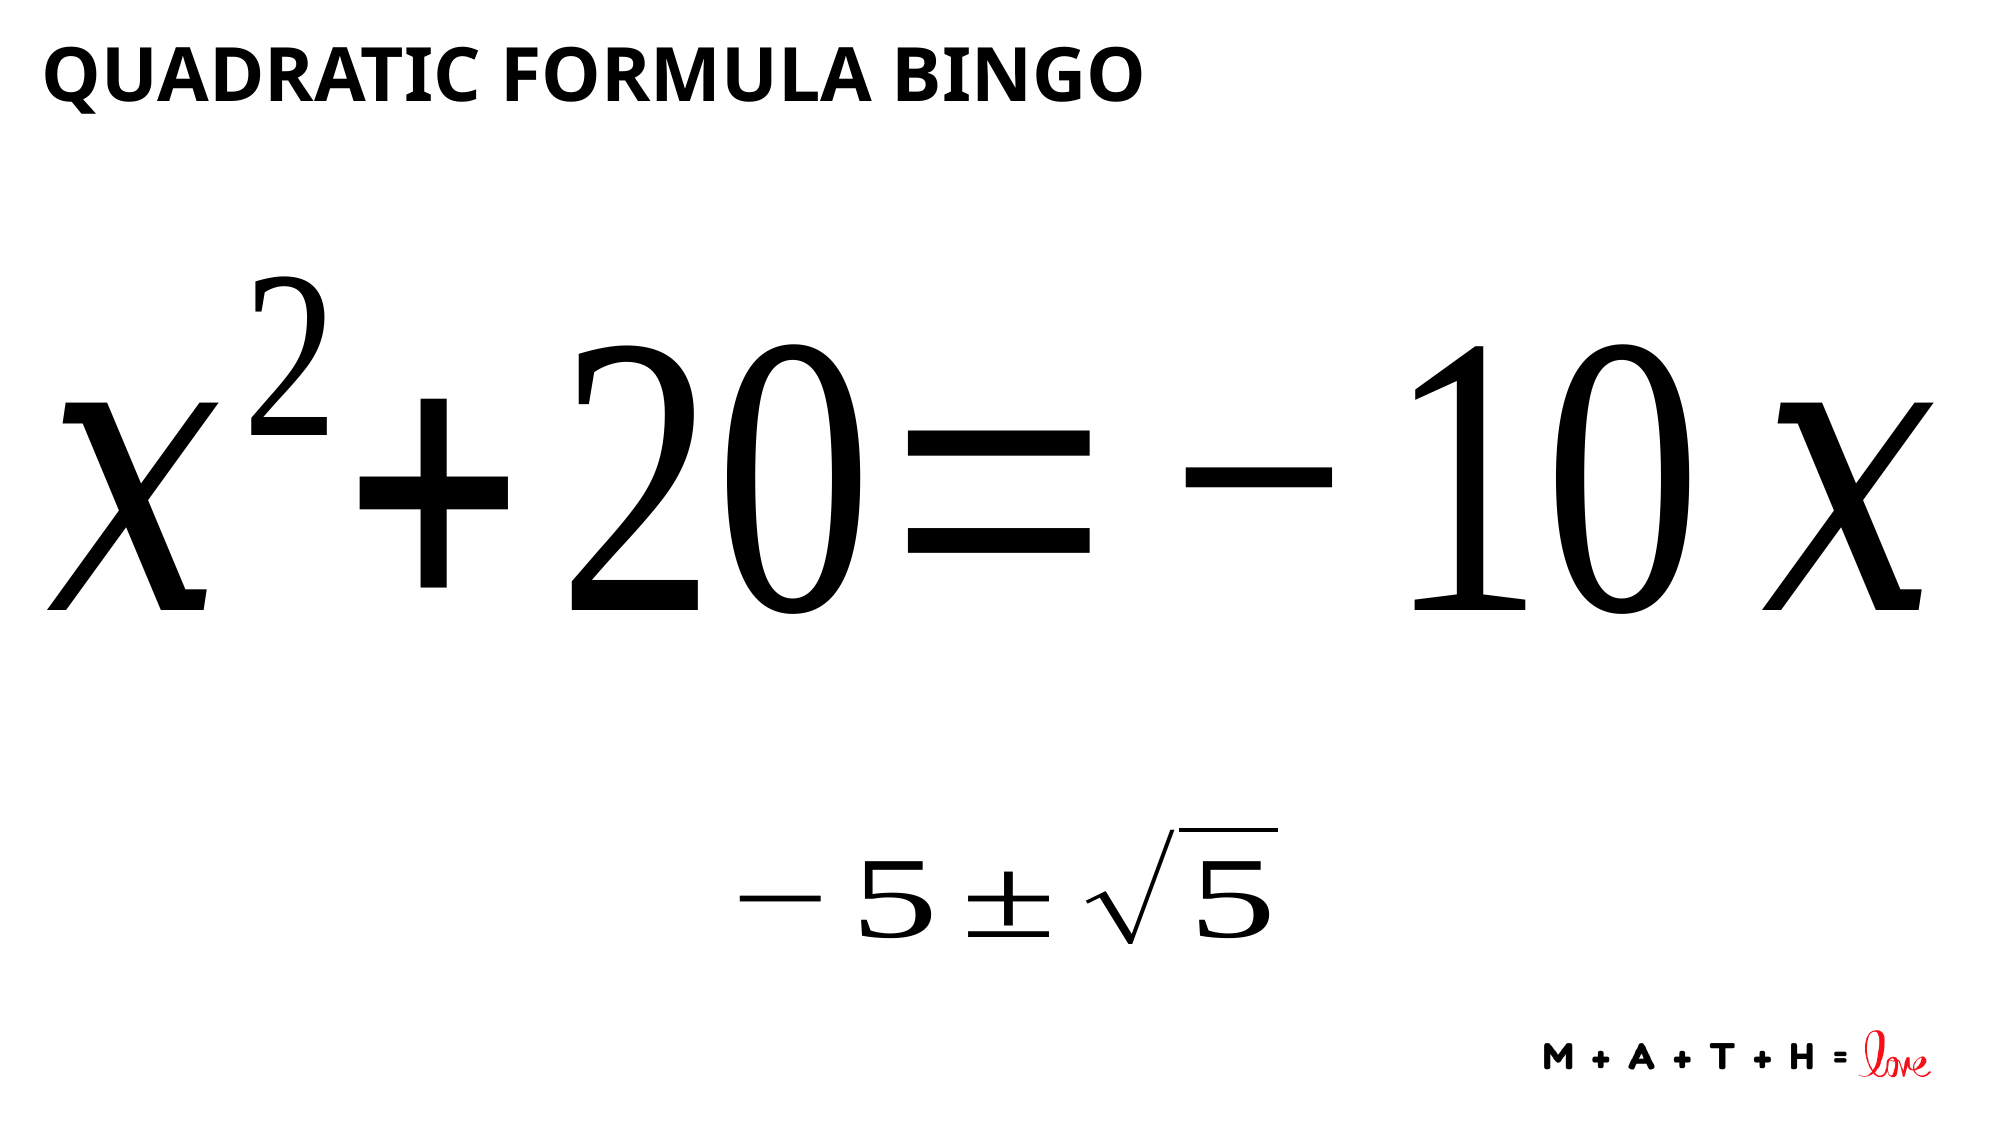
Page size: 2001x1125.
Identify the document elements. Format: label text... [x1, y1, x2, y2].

picture [1528, 1026, 1941, 1082]
text_box QUADRATIC FORMULA BINGO [27, 18, 1323, 124]
